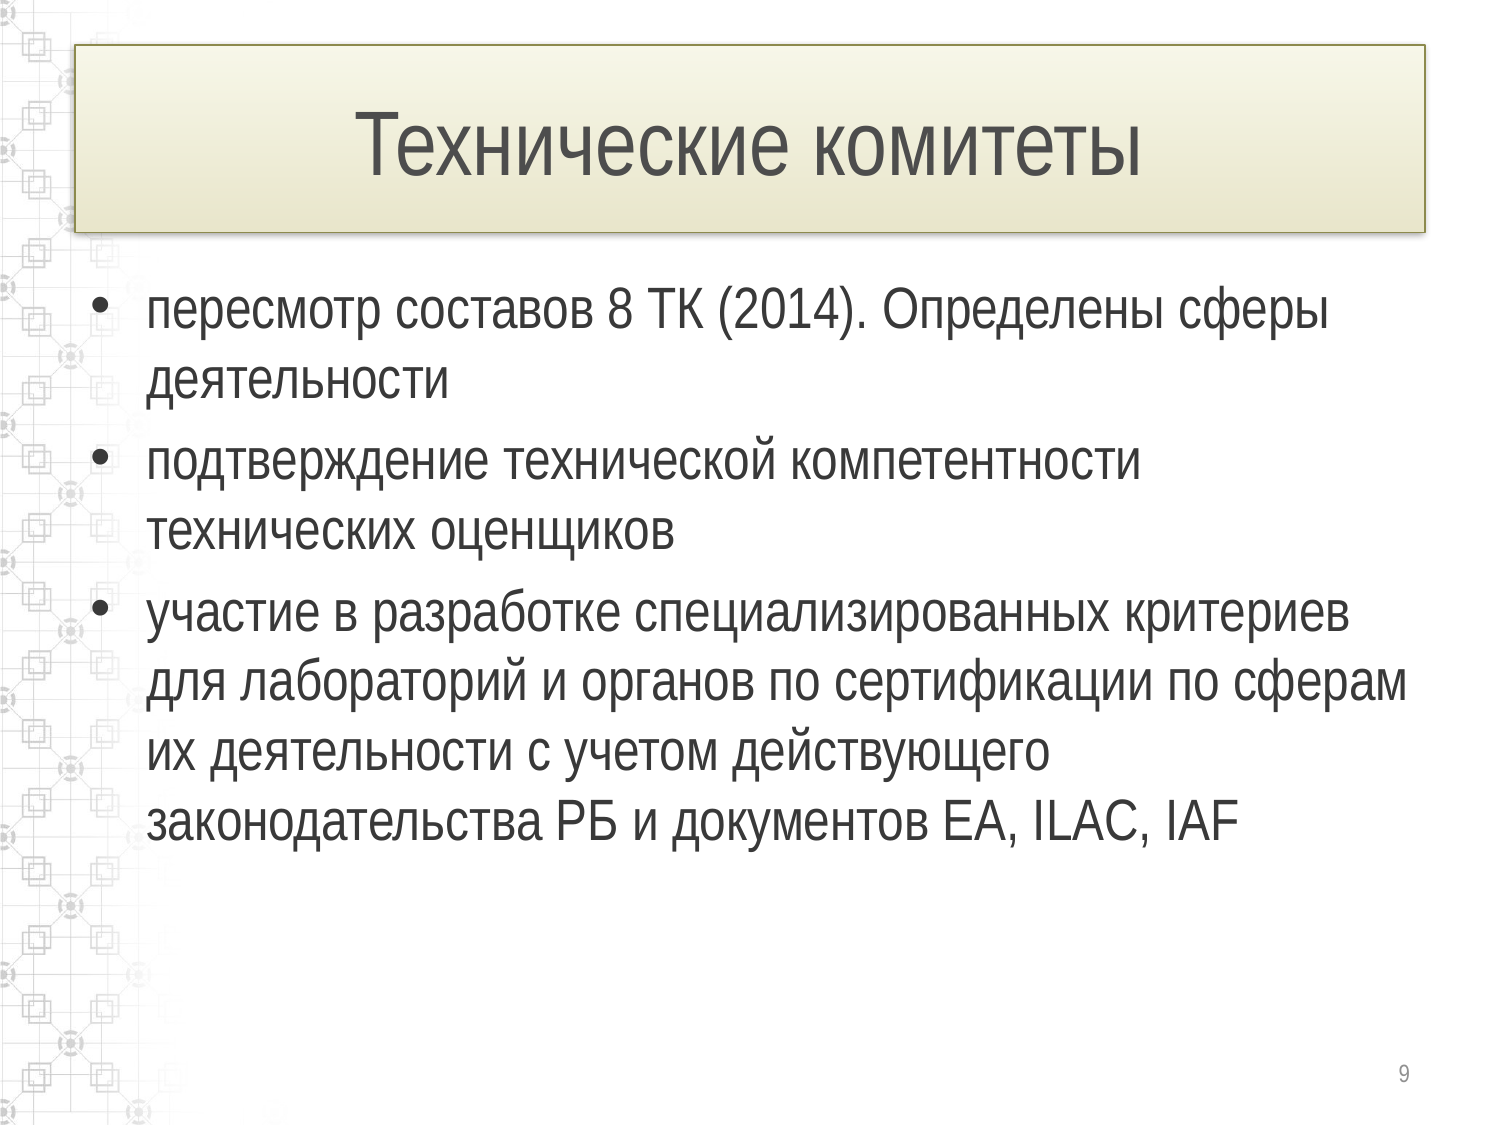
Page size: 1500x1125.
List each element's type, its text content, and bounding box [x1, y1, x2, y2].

picture [0, 0, 1500, 1125]
title Технические комитеты [74, 44, 1426, 233]
slide_number 9 [1074, 1042, 1425, 1103]
list пересмотр составов 8 ТК (2014). Определены сферы деятельности подтверждение технической компетентности технических оценщиков участие в разработке специализированных критериев для лабораторий и органов по сертификации по сферам их деятельности с учетом действующего законодательства РБ и документов EA, ILAC, IAF [75, 262, 1425, 1005]
